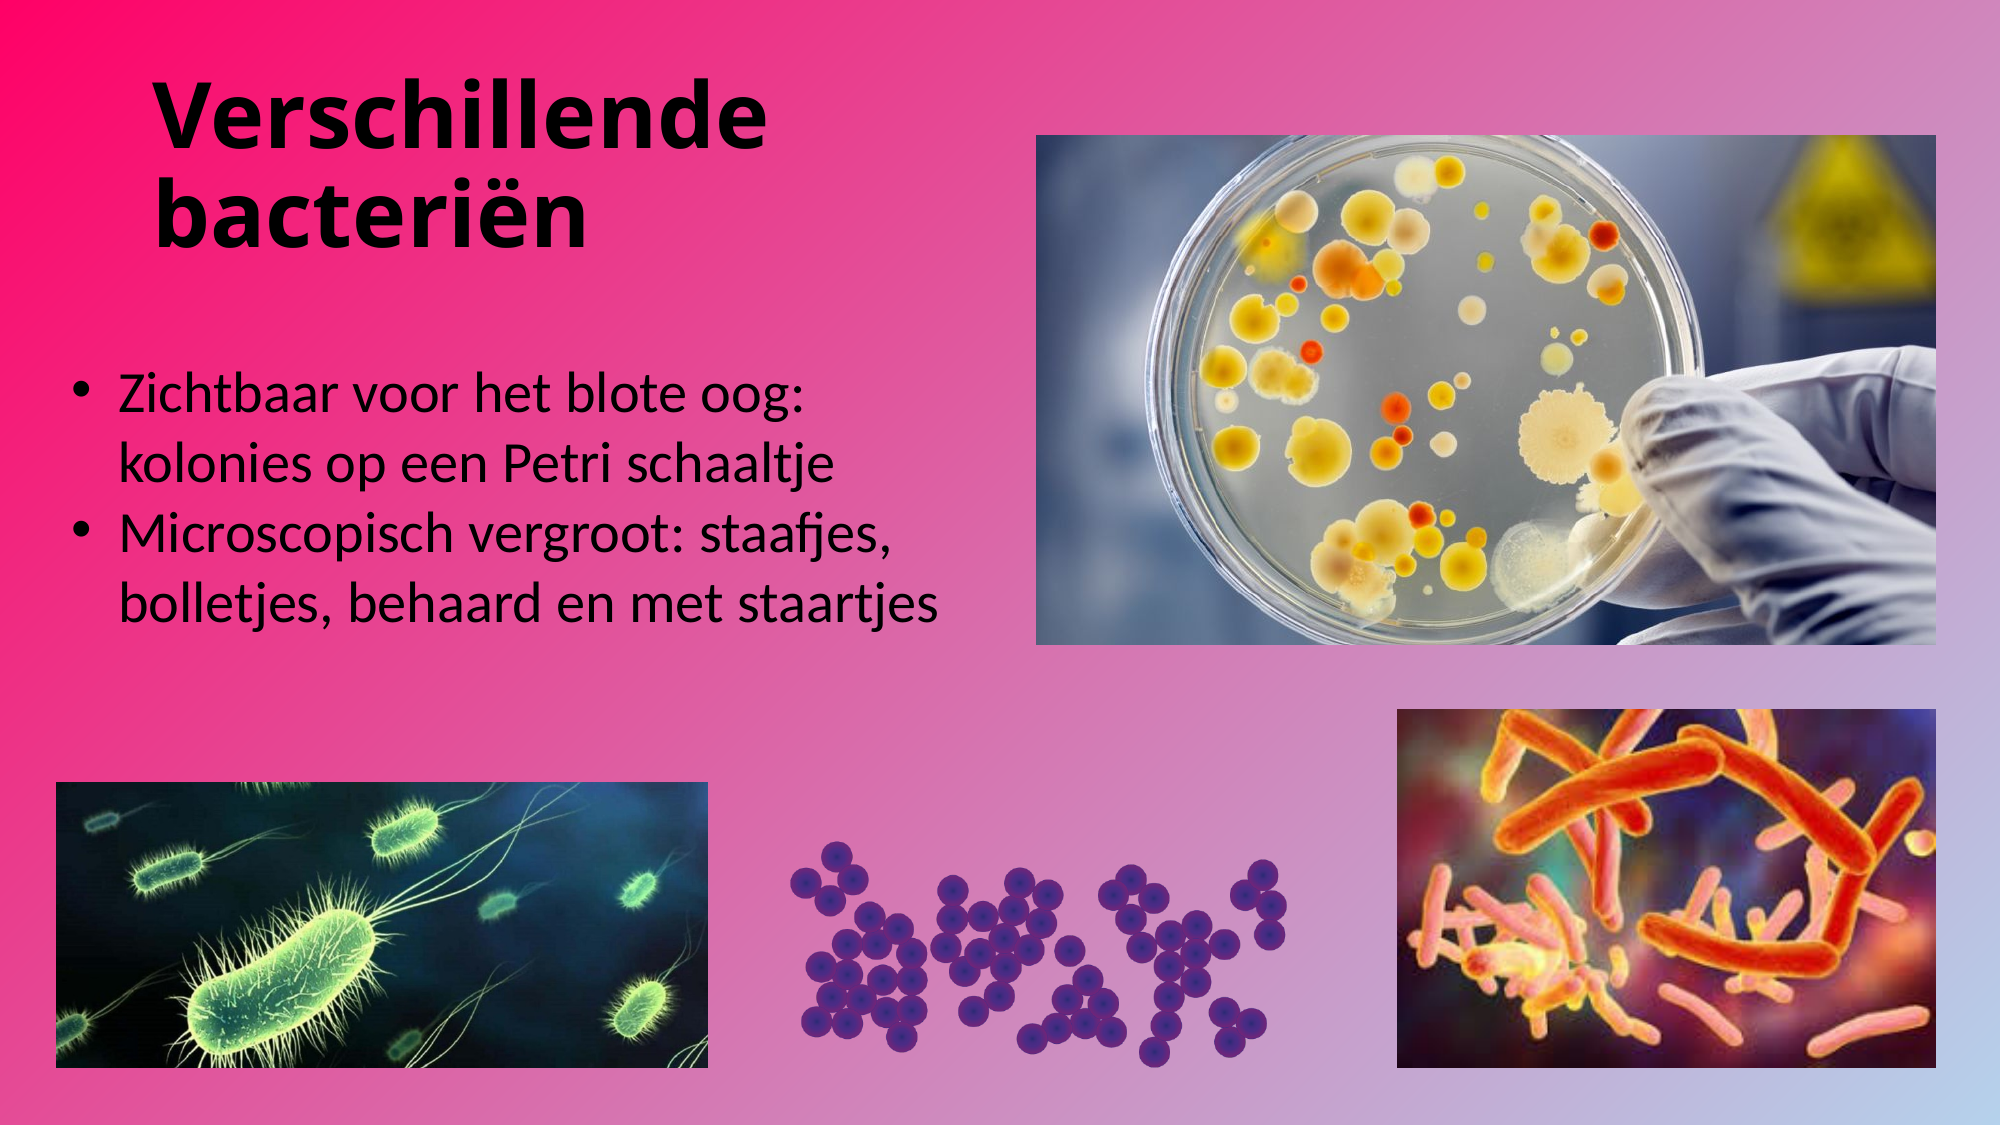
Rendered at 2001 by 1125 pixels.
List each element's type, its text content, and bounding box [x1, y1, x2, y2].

text_box Zichtbaar voor het blote oog: kolonies op een Petri schaaltje Microscopisch vergroot: staafjes, bolletjes, behaard en met staartjes [56, 346, 980, 642]
title Verschillende bacteriën [137, 59, 1042, 278]
picture [56, 782, 708, 1068]
picture [1397, 709, 1936, 1068]
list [1036, 135, 1936, 645]
picture [786, 838, 1297, 1068]
